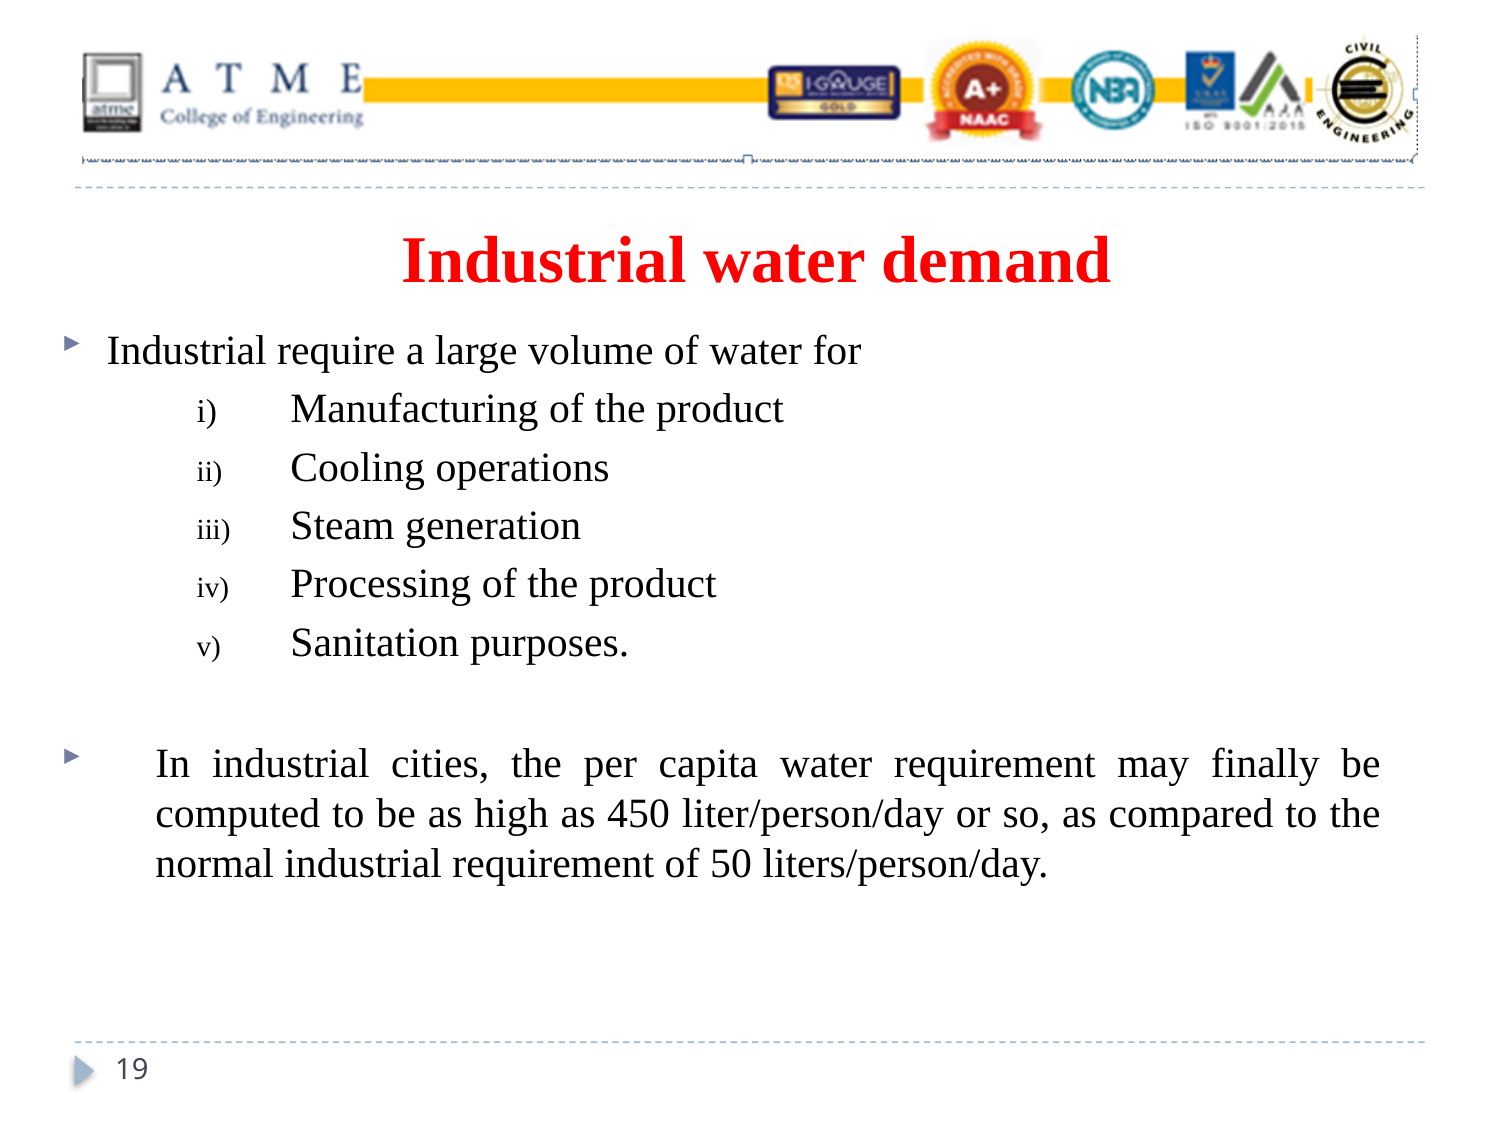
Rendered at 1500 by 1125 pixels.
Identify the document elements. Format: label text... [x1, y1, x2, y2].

picture [82, 35, 1418, 140]
list Industrial require a large volume of water for Manufacturing of the product Cooling operations Steam generation Processing of the product Sanitation purposes. In industrial cities, the per capita water requirement may finally be computed to be as high as 450 liter/person/day or so, as compared to the normal industrial requirement of 50 liters/person/day. [46, 314, 1397, 1125]
title Industrial water demand [82, 140, 1432, 304]
